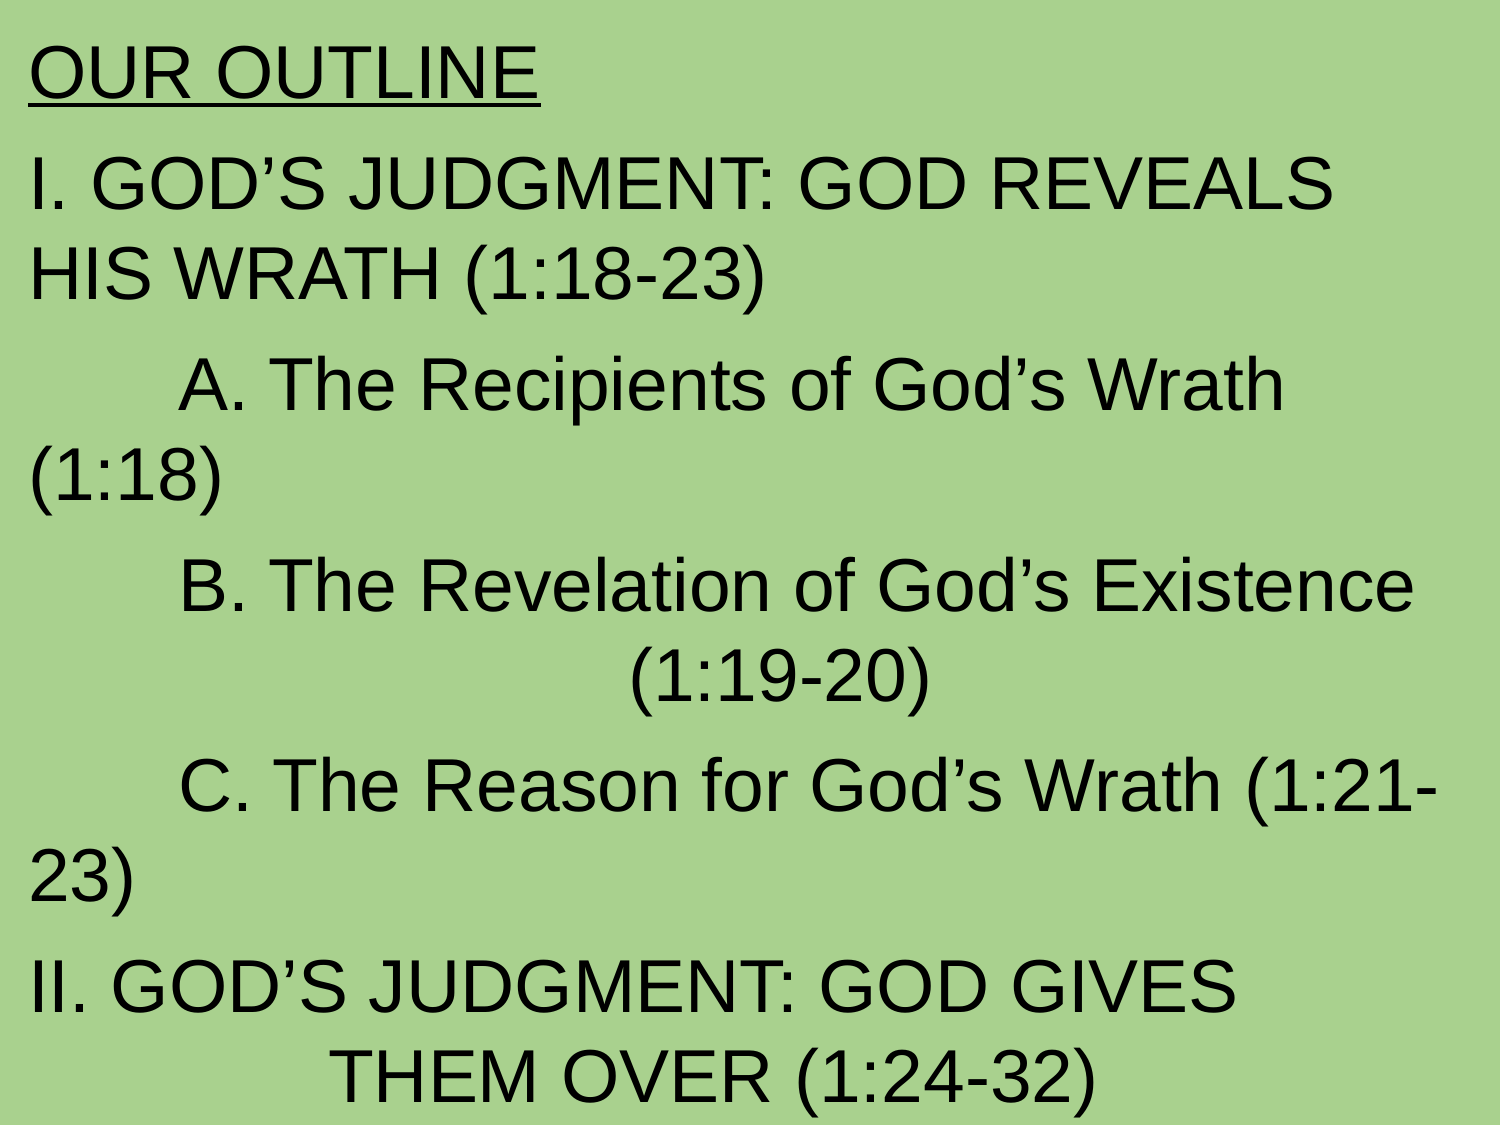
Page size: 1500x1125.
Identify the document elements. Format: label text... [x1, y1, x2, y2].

subtitle OUR OUTLINE I. GOD’S JUDGMENT: GOD REVEALS HIS WRATH (1:18-23) A. The Recipients of God’s Wrath (1:18) B. The Revelation of God’s Existence (1:19-20) C. The Reason for God’s Wrath (1:21-23) II. GOD’S JUDGMENT: GOD GIVES THEM OVER (1:24-32) [13, 16, 1484, 1107]
